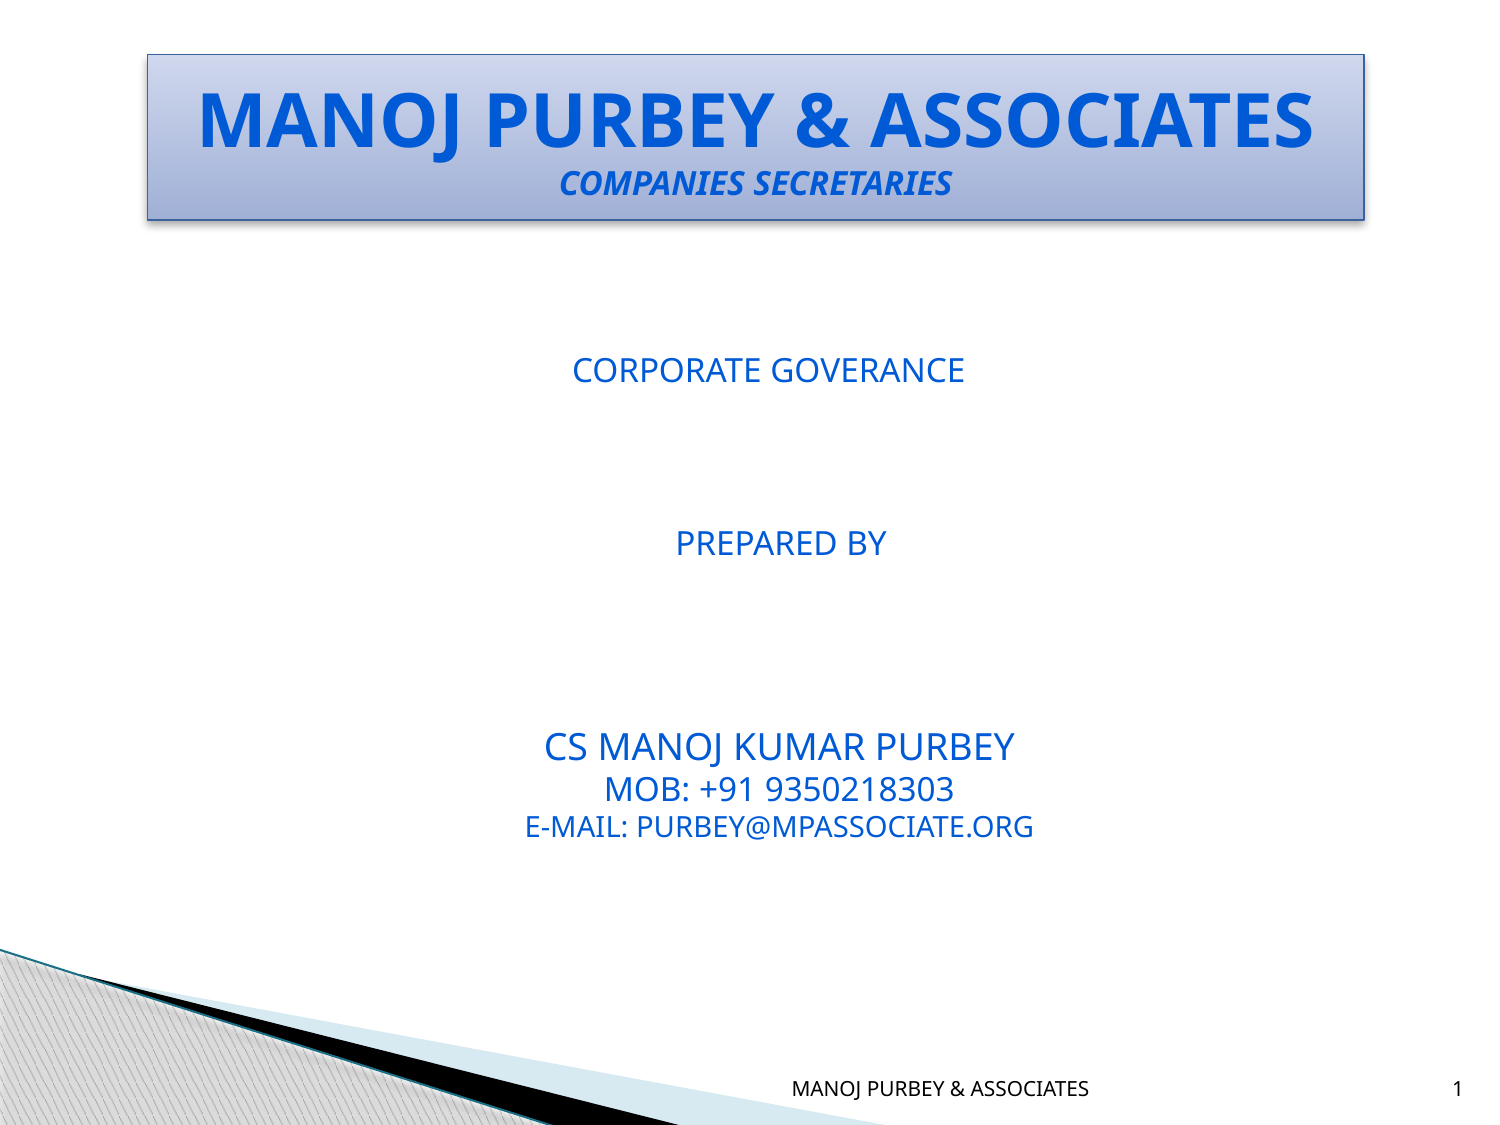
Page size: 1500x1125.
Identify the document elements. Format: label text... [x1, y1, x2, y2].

title MANOJ PURBEY & ASSOCIATEs Companies secretaries [147, 54, 1365, 221]
footer MANOJ PURBEY & ASSOCIATES [718, 1051, 1105, 1112]
list CS MANOJ KUMAR PURBEY Mob: +91 9350218303 E-mail: purbey@mpassociate.org [442, 716, 1117, 882]
slide_number 1 [1418, 1051, 1479, 1112]
text_box PREPARED BY [599, 515, 963, 570]
text_box CORPORATE GOVERANCE [332, 341, 1206, 397]
